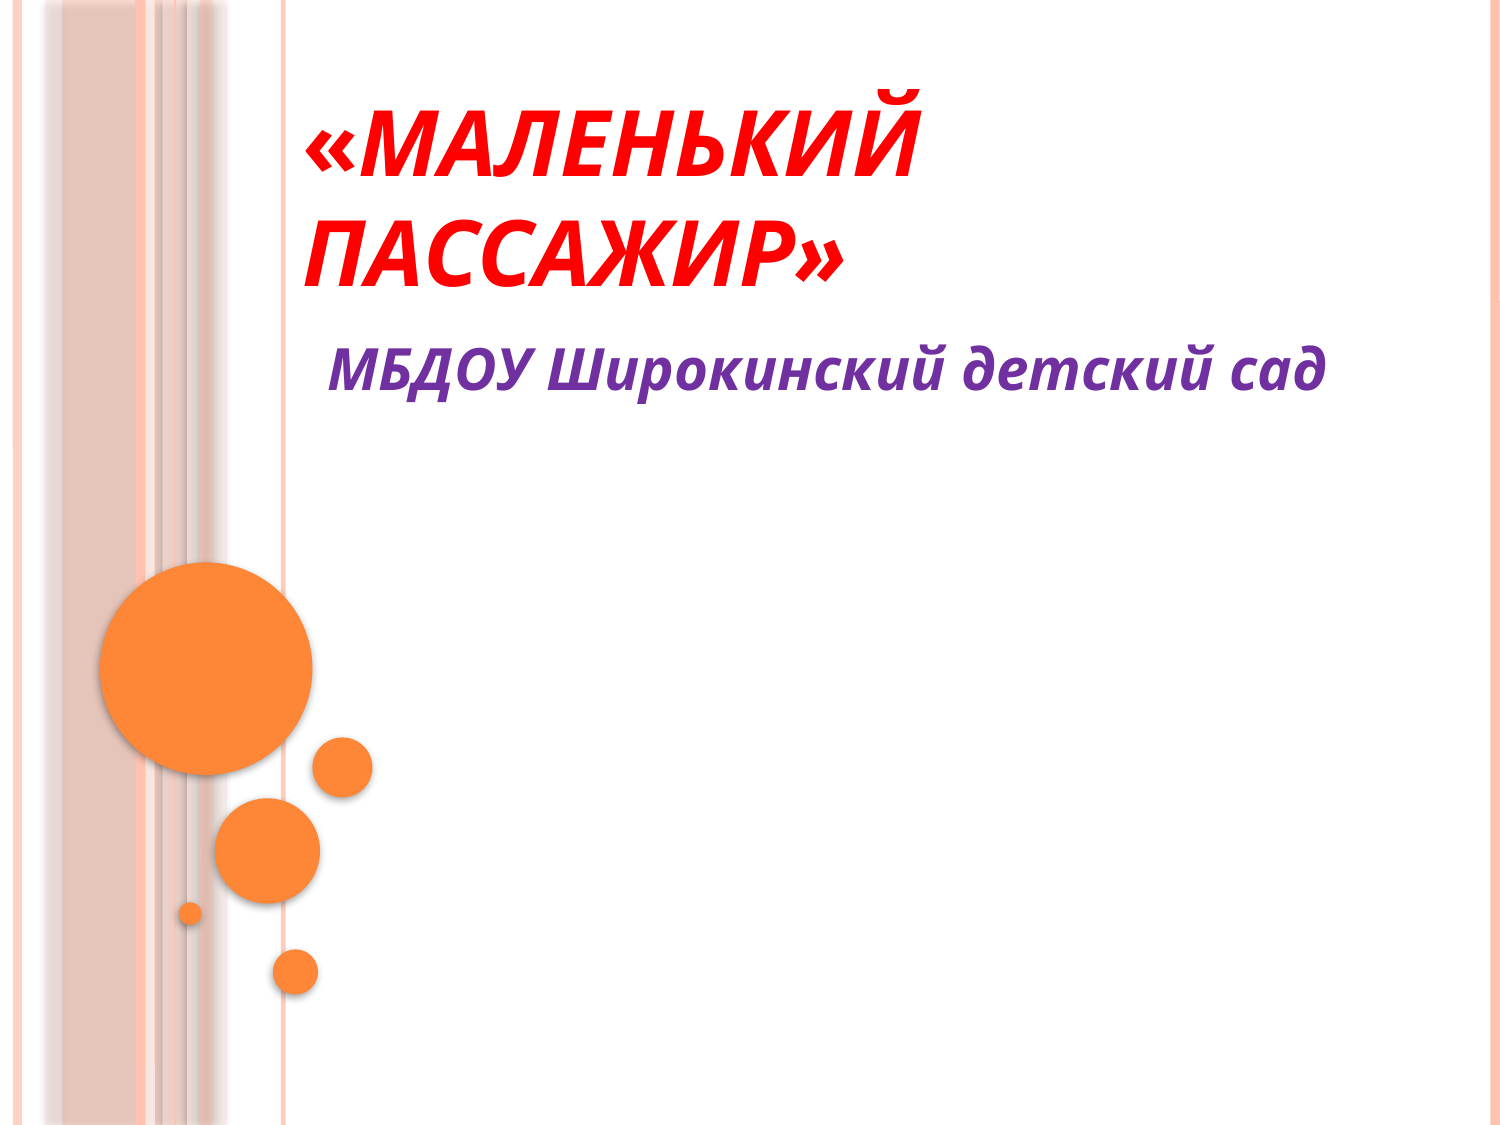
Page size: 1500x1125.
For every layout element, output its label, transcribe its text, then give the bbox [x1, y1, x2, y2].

title «Маленький пассажир» [287, 75, 1500, 313]
subtitle МБДОУ Широкинский детский сад [312, 324, 1463, 550]
